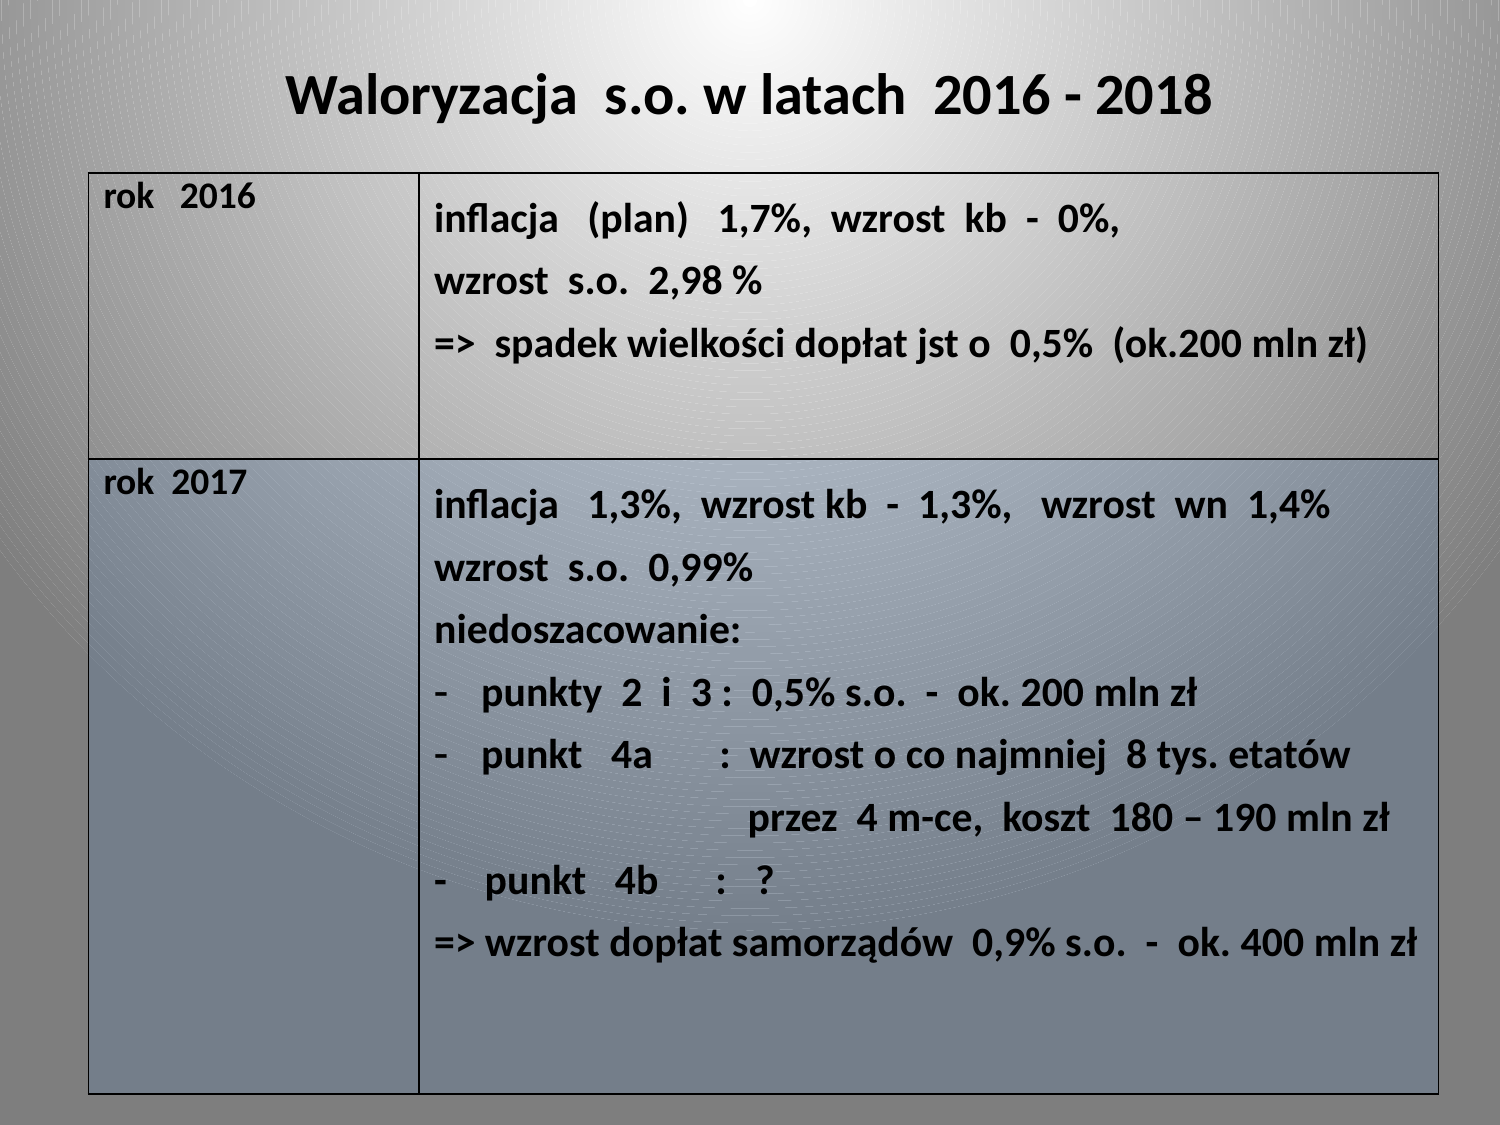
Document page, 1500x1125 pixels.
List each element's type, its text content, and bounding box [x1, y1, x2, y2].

table_cell inflacja 1,3%, wzrost kb - 1,3%, wzrost wn 1,4% wzrost s.o. 0,99% niedoszacowanie: punkty 2 i 3 : 0,5% s.o. - ok. 200 mln zł punkt 4a : wzrost o co najmniej 8 tys. etatów przez 4 m-ce, koszt 180 – 190 mln zł - punkt 4b : ? => wzrost dopłat samorządów 0,9% s.o. - ok. 400 mln zł [420, 460, 1438, 1093]
title Waloryzacja s.o. w latach 2016 - 2018 [75, 45, 1425, 138]
table_cell rok 2017 [89, 460, 418, 1093]
table_header rok 2016 [89, 174, 418, 458]
table_header inflacja (plan) 1,7%, wzrost kb - 0%, wzrost s.o. 2,98 % => spadek wielkości dopłat jst o 0,5% (ok.200 mln zł) [420, 174, 1438, 458]
